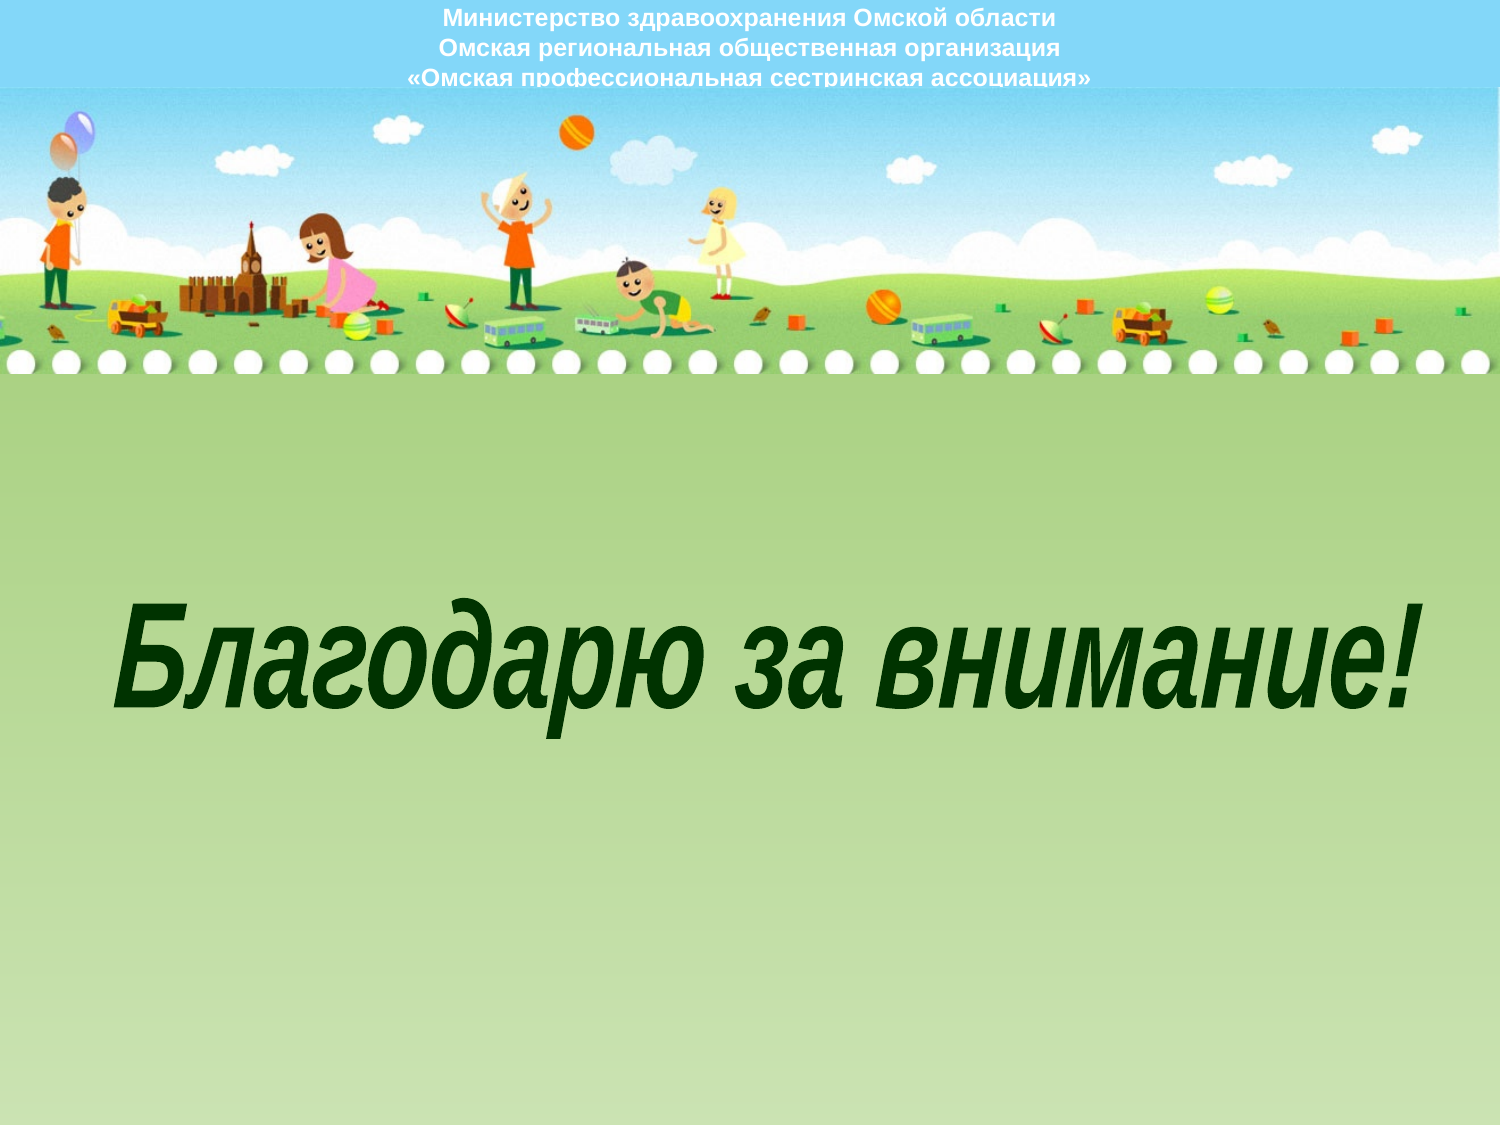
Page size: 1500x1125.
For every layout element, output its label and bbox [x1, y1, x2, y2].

picture [0, 87, 1500, 374]
